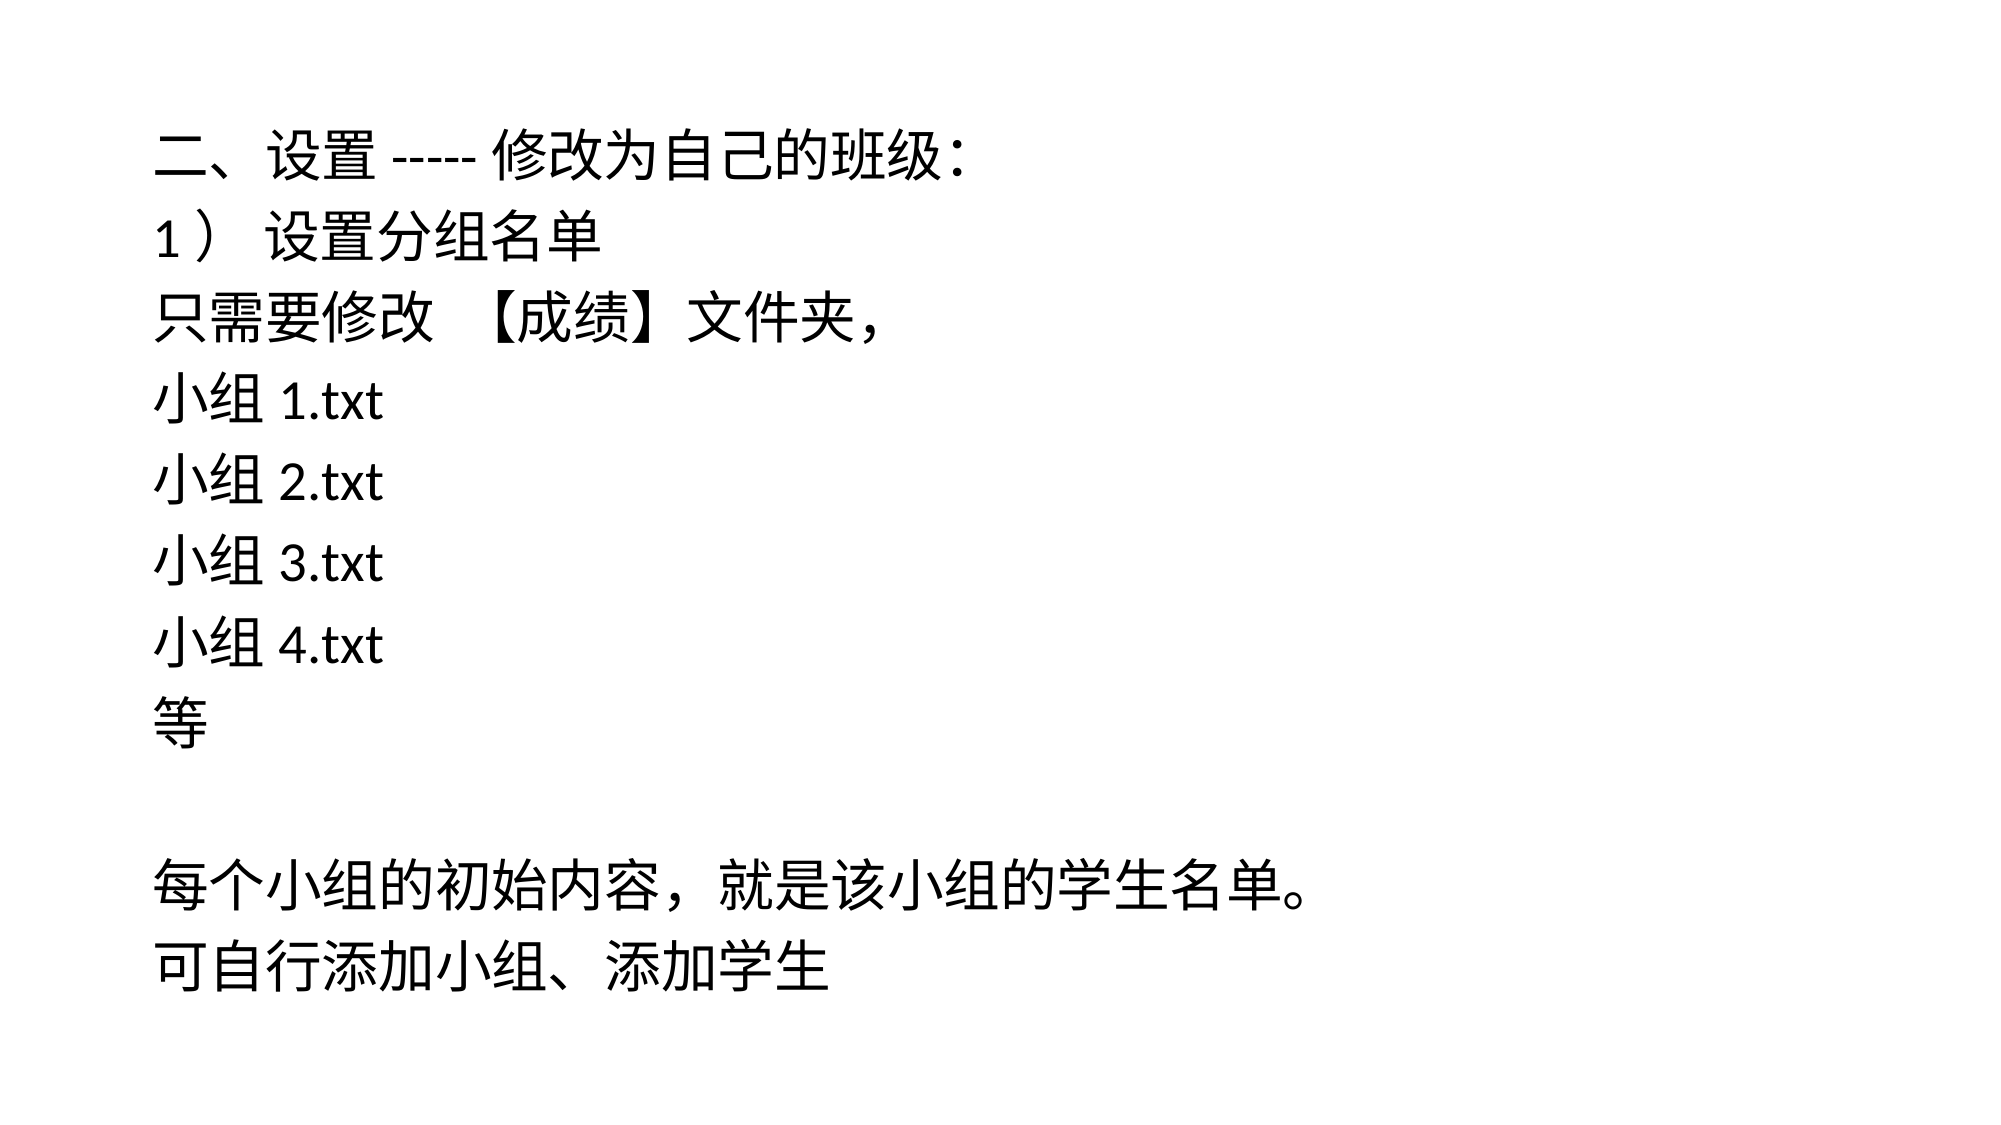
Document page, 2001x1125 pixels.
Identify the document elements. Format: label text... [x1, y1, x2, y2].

list 二、设置-----修改为自己的班级： 1） 设置分组名单 只需要修改 【成绩】文件夹， 小组1.txt 小组2.txt 小组3.txt 小组4.txt 等 每个小组的初始内容，就是该小组的学生名单。 可自行添加小组、添加学生 [137, 120, 1863, 1014]
